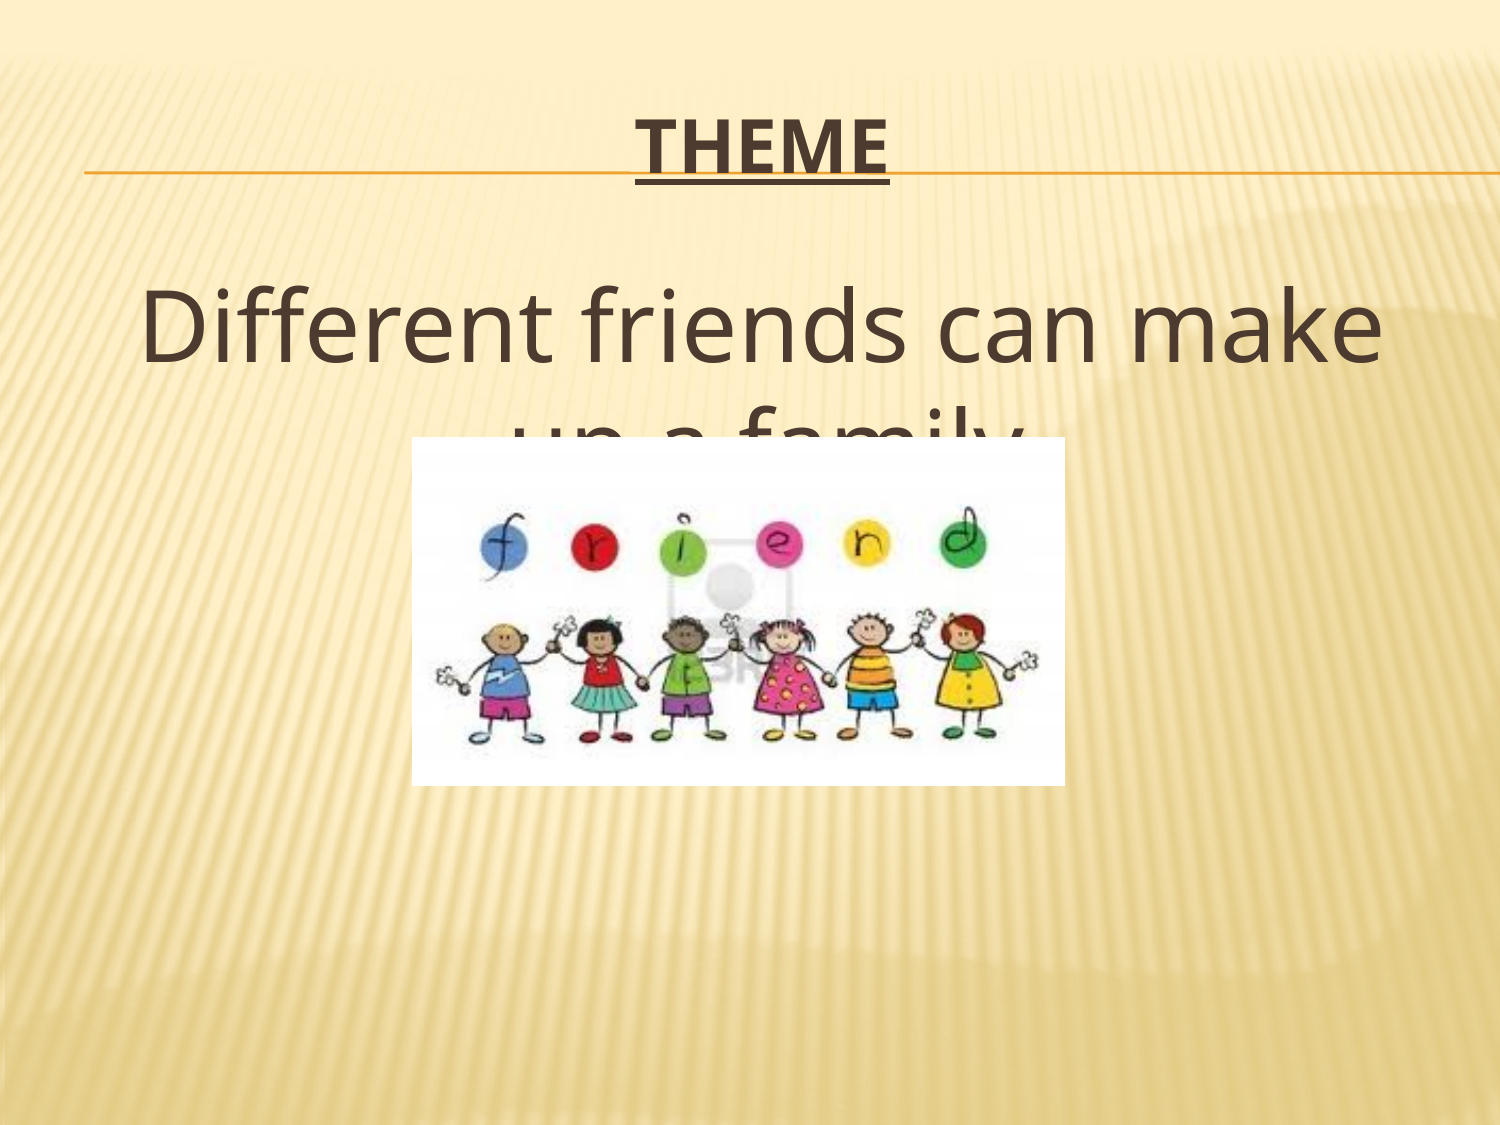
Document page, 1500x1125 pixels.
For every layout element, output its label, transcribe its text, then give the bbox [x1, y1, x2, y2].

title Theme [50, 75, 1475, 213]
list Different friends can make up a family. [50, 254, 1475, 998]
picture [412, 437, 1066, 787]
